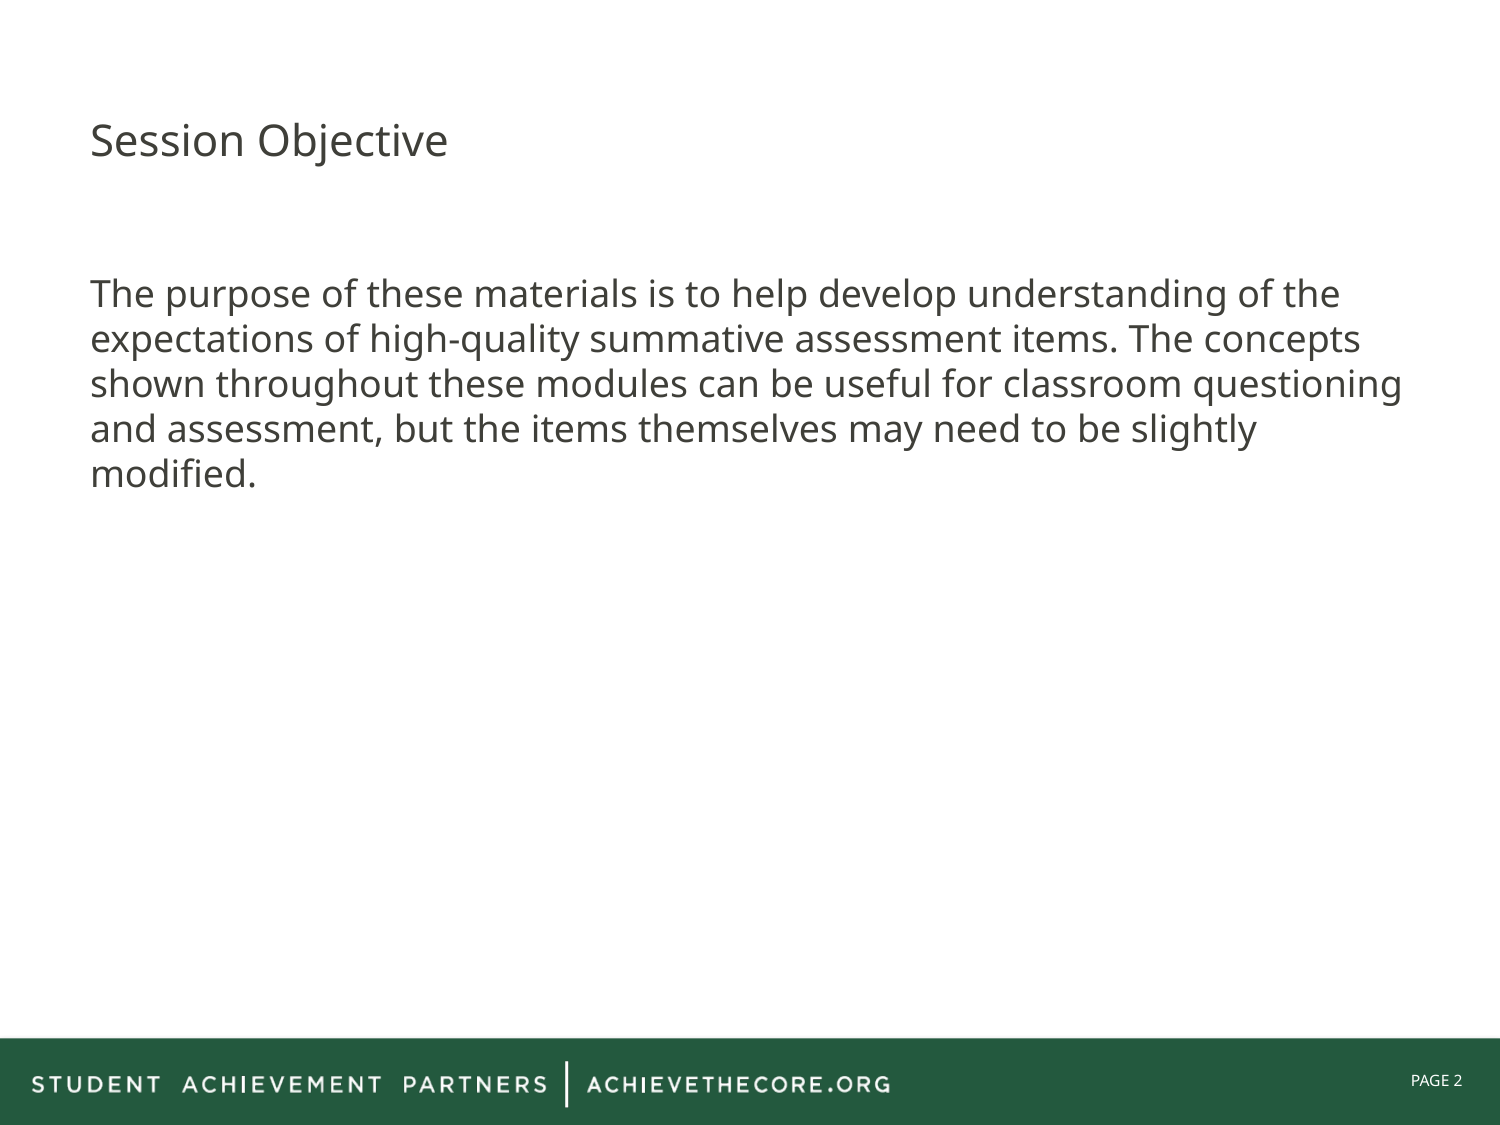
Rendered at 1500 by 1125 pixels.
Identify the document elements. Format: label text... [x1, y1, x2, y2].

title Session Objective [75, 45, 1425, 233]
list The purpose of these materials is to help develop understanding of the expectations of high-quality summative assessment items. The concepts shown throughout these modules can be useful for classroom questioning and assessment, but the items themselves may need to be slightly modified. [75, 262, 1425, 1005]
